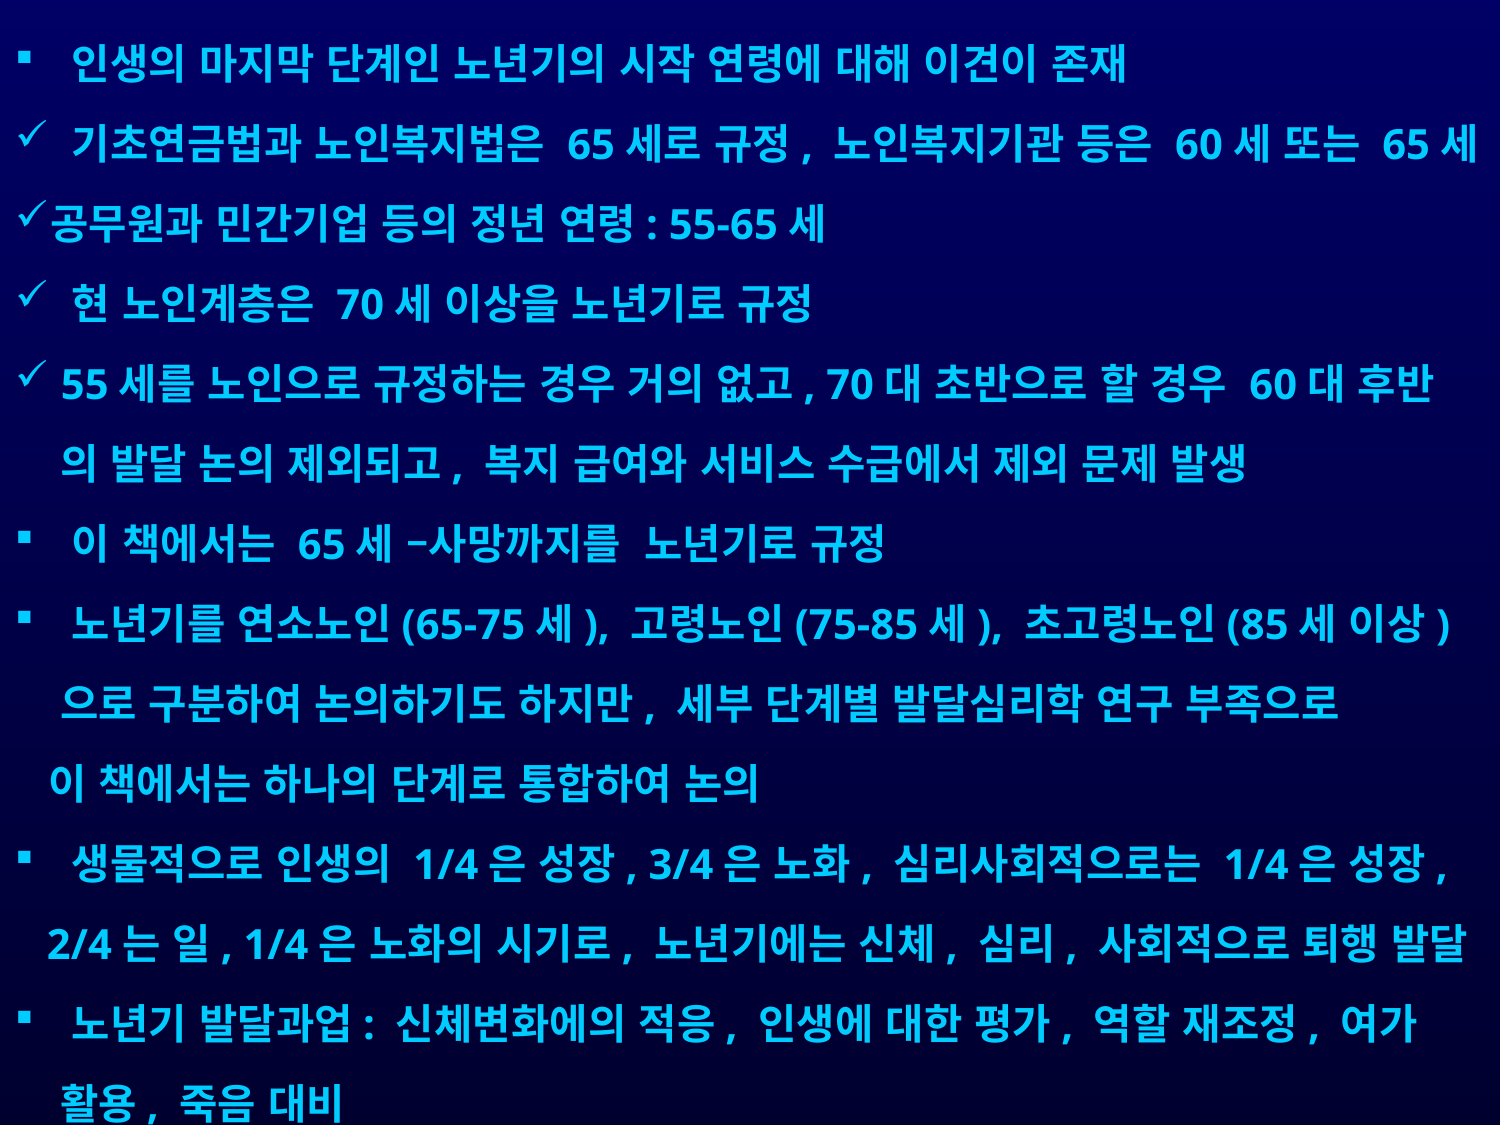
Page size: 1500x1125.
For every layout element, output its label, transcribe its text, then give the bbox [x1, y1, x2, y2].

text_box 인생의 마지막 단계인 노년기의 시작 연령에 대해 이견이 존재 기초연금법과 노인복지법은 65세로 규정, 노인복지기관 등은 60세 또는 65세 공무원과 민간기업 등의 정년 연령: 55-65세 현 노인계층은 70세 이상을 노년기로 규정 55세를 노인으로 규정하는 경우 거의 없고, 70대 초반으로 할 경우 60대 후반 의 발달 논의 제외되고, 복지 급여와 서비스 수급에서 제외 문제 발생 이 책에서는 65세 –사망까지를 노년기로 규정 노년기를 연소노인(65-75세), 고령노인(75-85세), 초고령노인(85세 이상) 으로 구분하여 논의하기도 하지만, 세부 단계별 발달심리학 연구 부족으로 이 책에서는 하나의 단계로 통합하여 논의 생물적으로 인생의 1/4은 성장, 3/4은 노화, 심리사회적으로는 1/4은 성장, 2/4는 일, 1/4은 노화의 시기로, 노년기에는 신체, 심리, 사회적으로 퇴행 발달 노년기 발달과업: 신체변화에의 적응, 인생에 대한 평가, 역할 재조정, 여가 활용, 죽음 대비 [0, 0, 1500, 1125]
